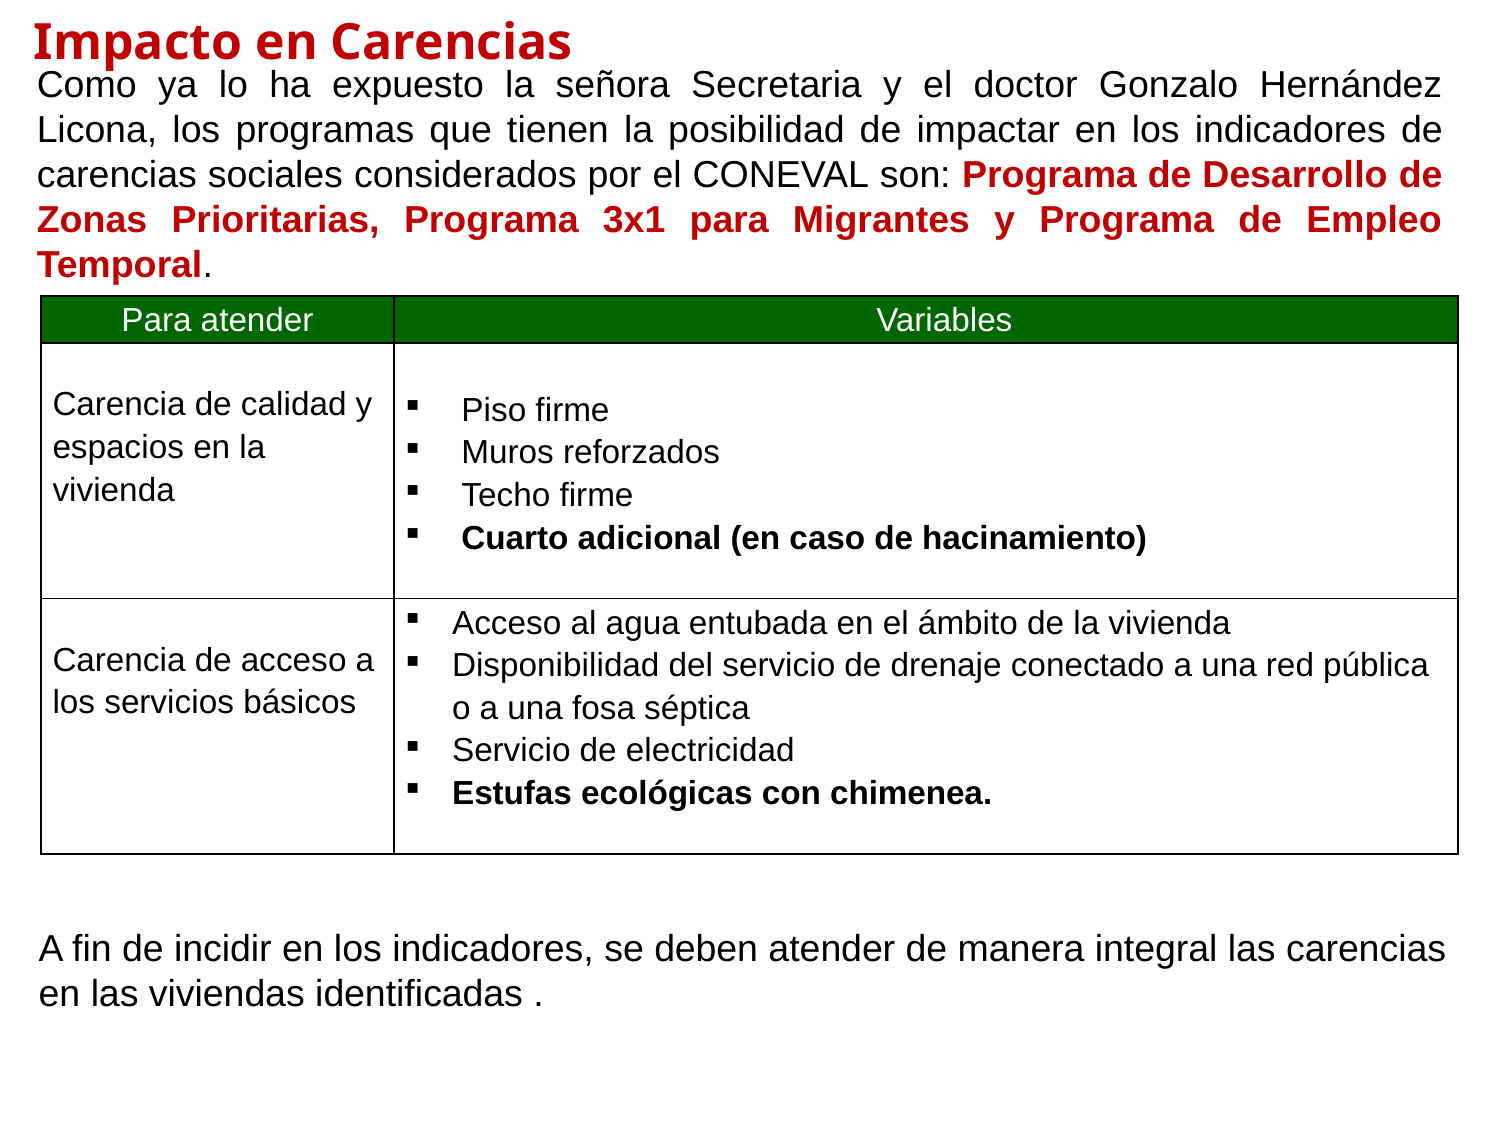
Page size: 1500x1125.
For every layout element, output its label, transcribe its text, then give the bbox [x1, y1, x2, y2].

text_box A fin de incidir en los indicadores, se deben atender de manera integral las carencias en las viviendas identificadas . [23, 896, 1500, 1042]
table_cell Carencia de calidad y espacios en la vivienda [42, 344, 393, 598]
text_box Impacto en Carencias [18, 2, 1260, 77]
table_header Variables [395, 297, 1457, 342]
table_cell Carencia de acceso a los servicios básicos [42, 599, 393, 853]
table_cell Acceso al agua entubada en el ámbito de la vivienda Disponibilidad del servicio de drenaje conectado a una red pública o a una fosa séptica Servicio de electricidad Estufas ecológicas con chimenea. [395, 599, 1457, 853]
text_box Como ya lo ha expuesto la señora Secretaria y el doctor Gonzalo Hernández Licona, los programas que tienen la posibilidad de impactar en los indicadores de carencias sociales considerados por el Coneval son: Programa de Desarrollo de Zonas Prioritarias, Programa 3x1 para Migrantes y Programa de Empleo Temporal. [21, 66, 1458, 279]
table_cell Piso firme Muros reforzados Techo firme Cuarto adicional (en caso de hacinamiento) [395, 344, 1457, 598]
table_header Para atender [42, 297, 393, 342]
